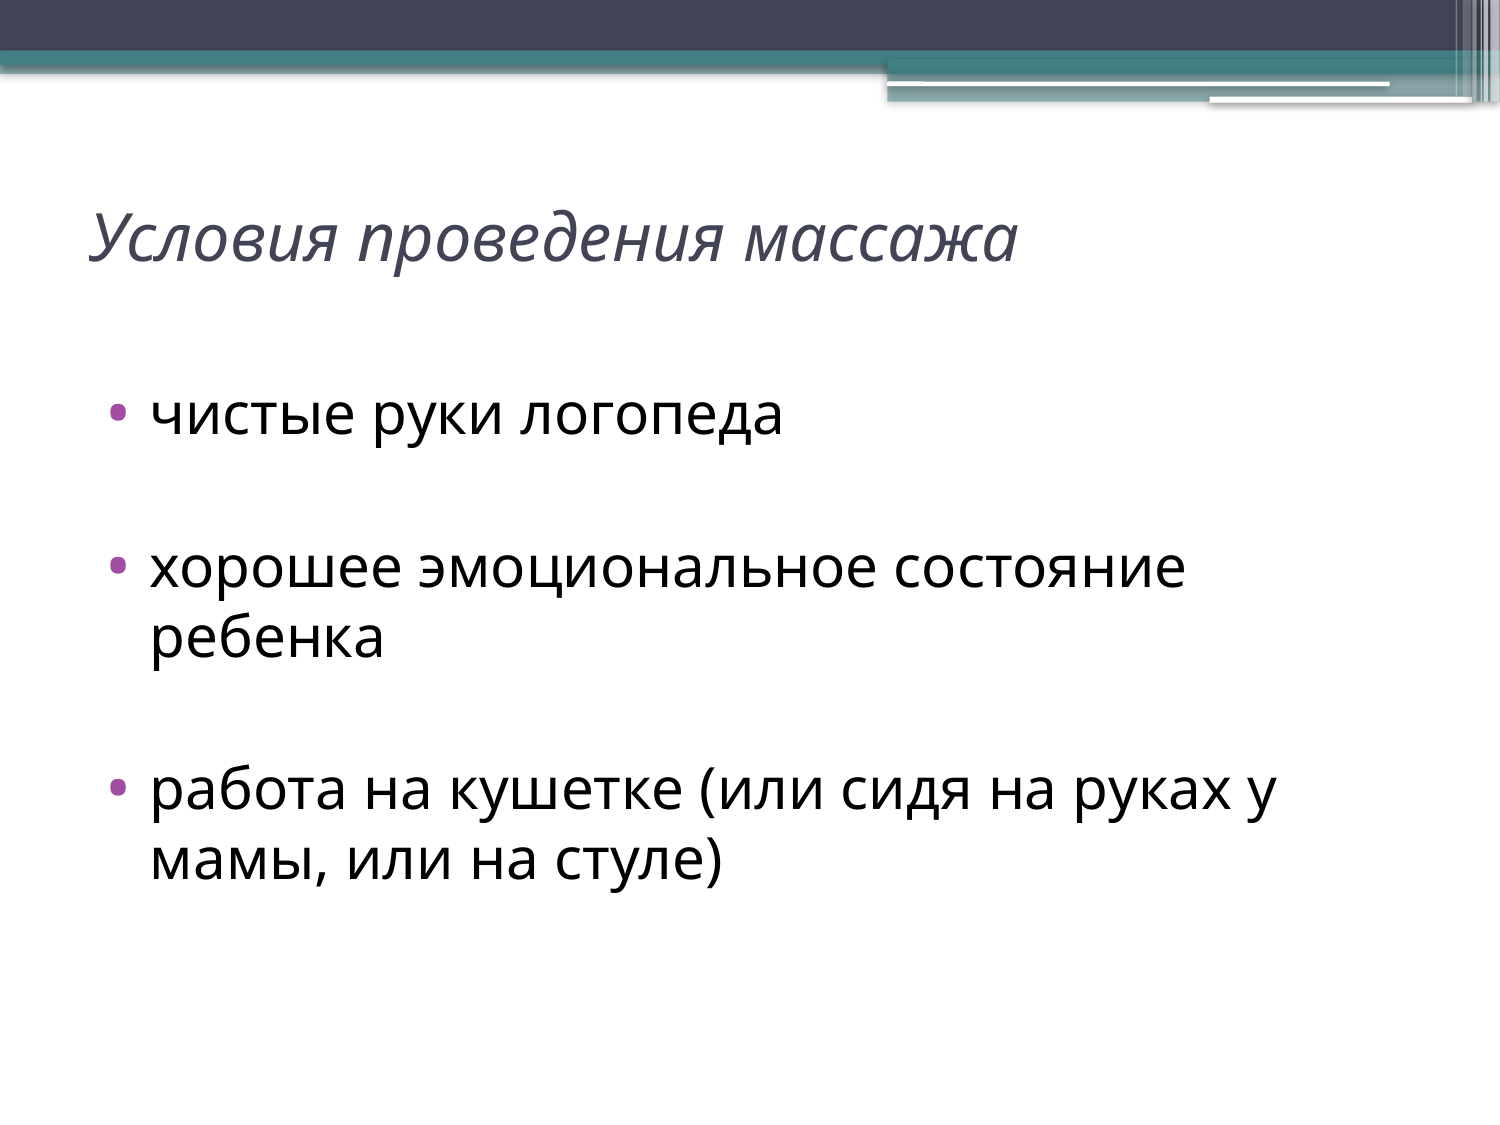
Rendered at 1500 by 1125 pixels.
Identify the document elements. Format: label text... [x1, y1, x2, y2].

list чистые руки логопеда хорошее эмоциональное состояние ребенка работа на кушетке (или сидя на руках у мамы, или на стуле) [75, 368, 1425, 1079]
title Условия проведения массажа [75, 187, 1425, 363]
